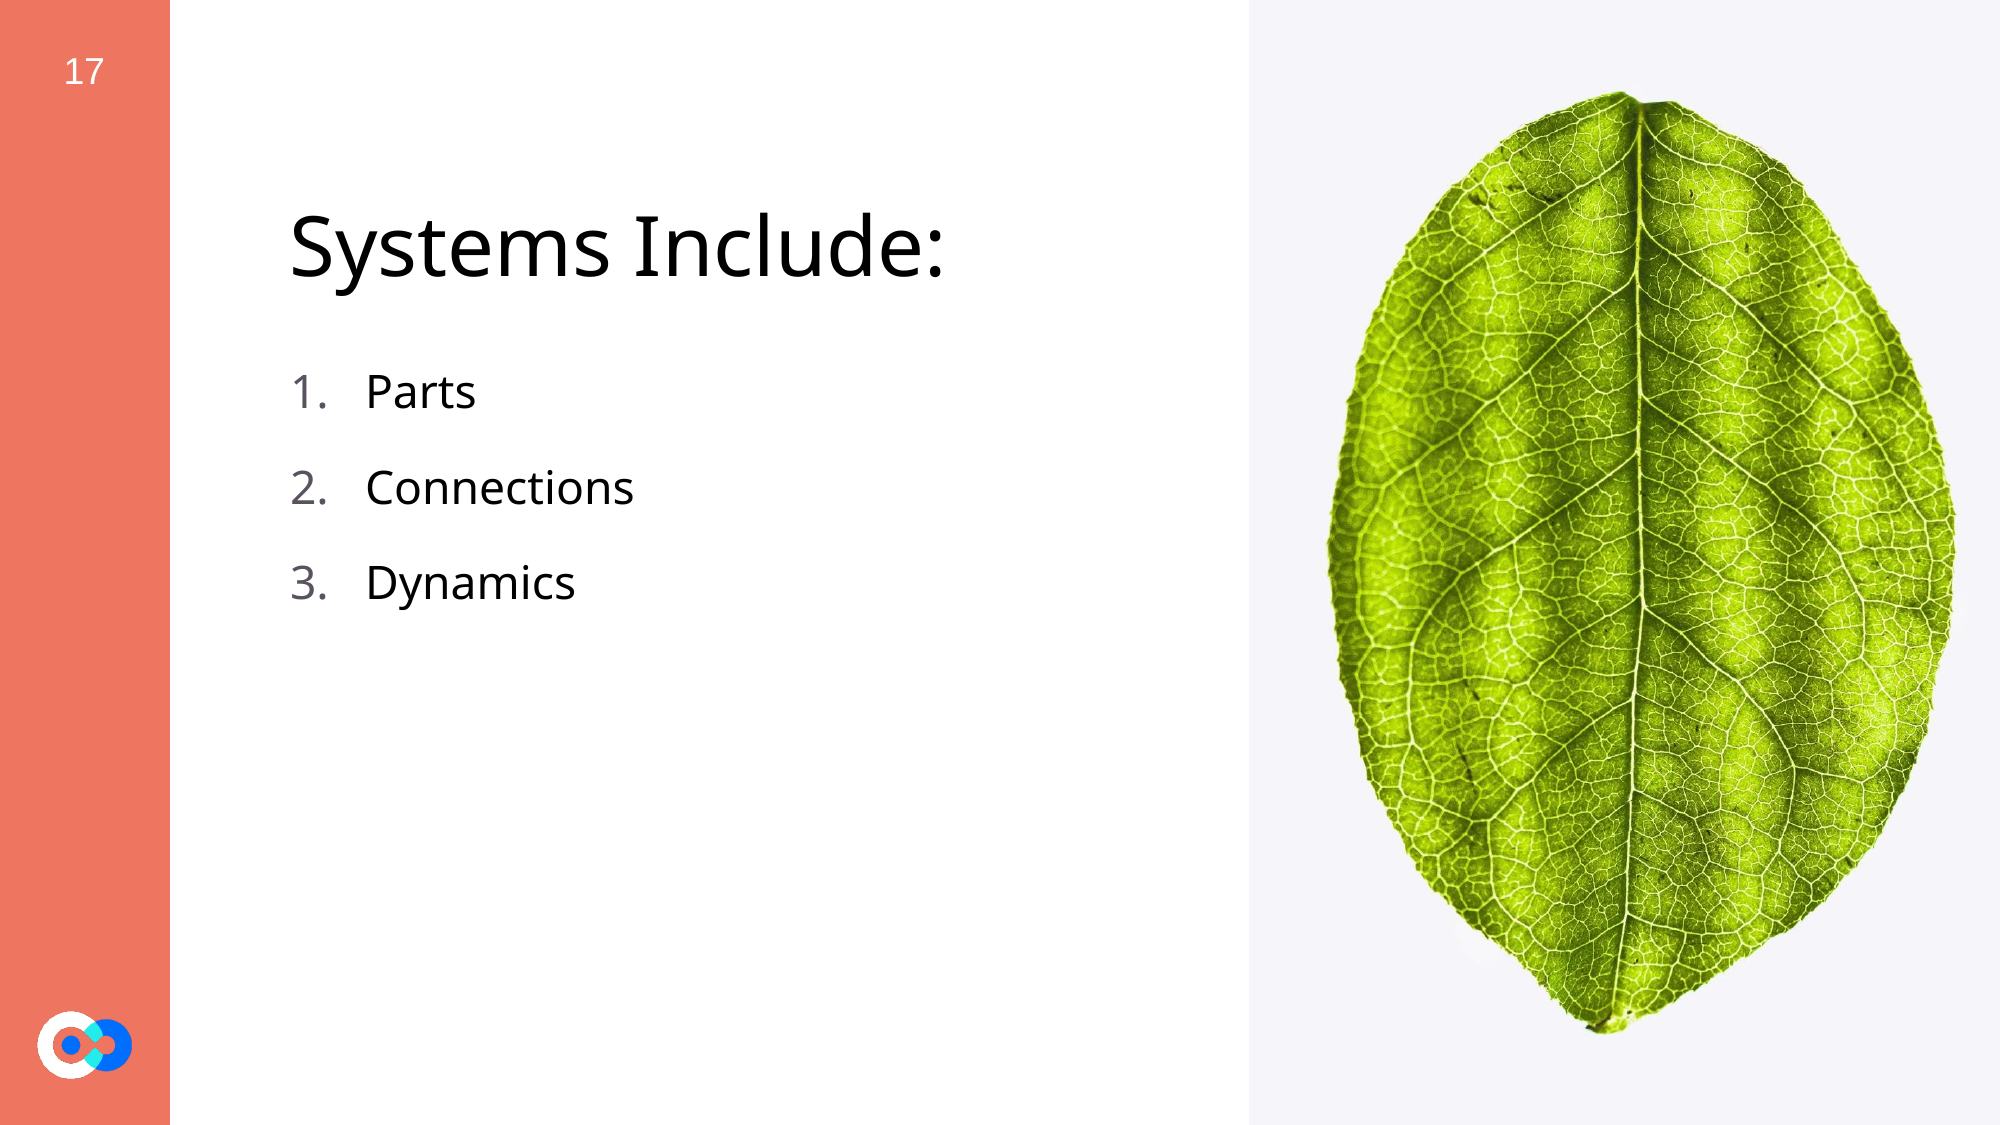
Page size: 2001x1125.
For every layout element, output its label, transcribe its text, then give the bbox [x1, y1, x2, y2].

list Parts Connections Dynamics [274, 340, 1037, 1004]
slide_number ‹#› [41, 39, 128, 99]
picture [37, 1011, 132, 1079]
picture [1249, 0, 2000, 1125]
title Systems Include: [274, 84, 1244, 302]
